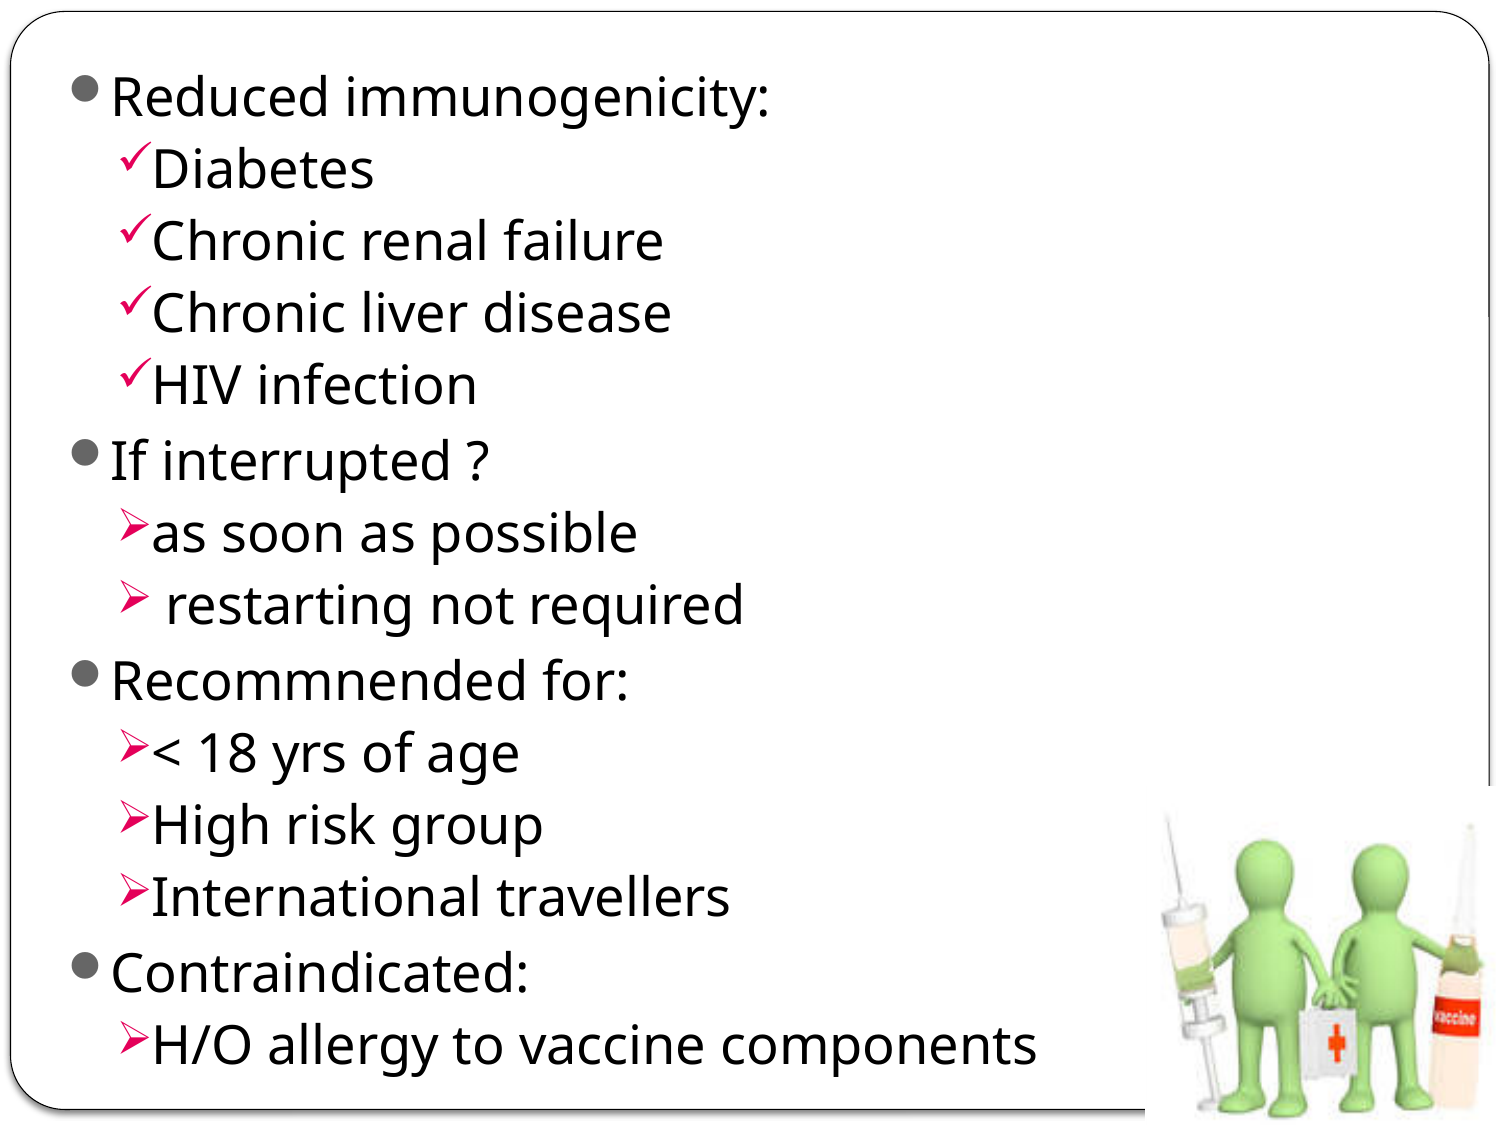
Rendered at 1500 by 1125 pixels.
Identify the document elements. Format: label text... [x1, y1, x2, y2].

list Reduced immunogenicity: Diabetes Chronic renal failure Chronic liver disease HIV infection If interrupted ? as soon as possible restarting not required Recommnended for: < 18 yrs of age High risk group International travellers Contraindicated: H/O allergy to vaccine components [53, 54, 1459, 1094]
picture [1145, 786, 1500, 1125]
